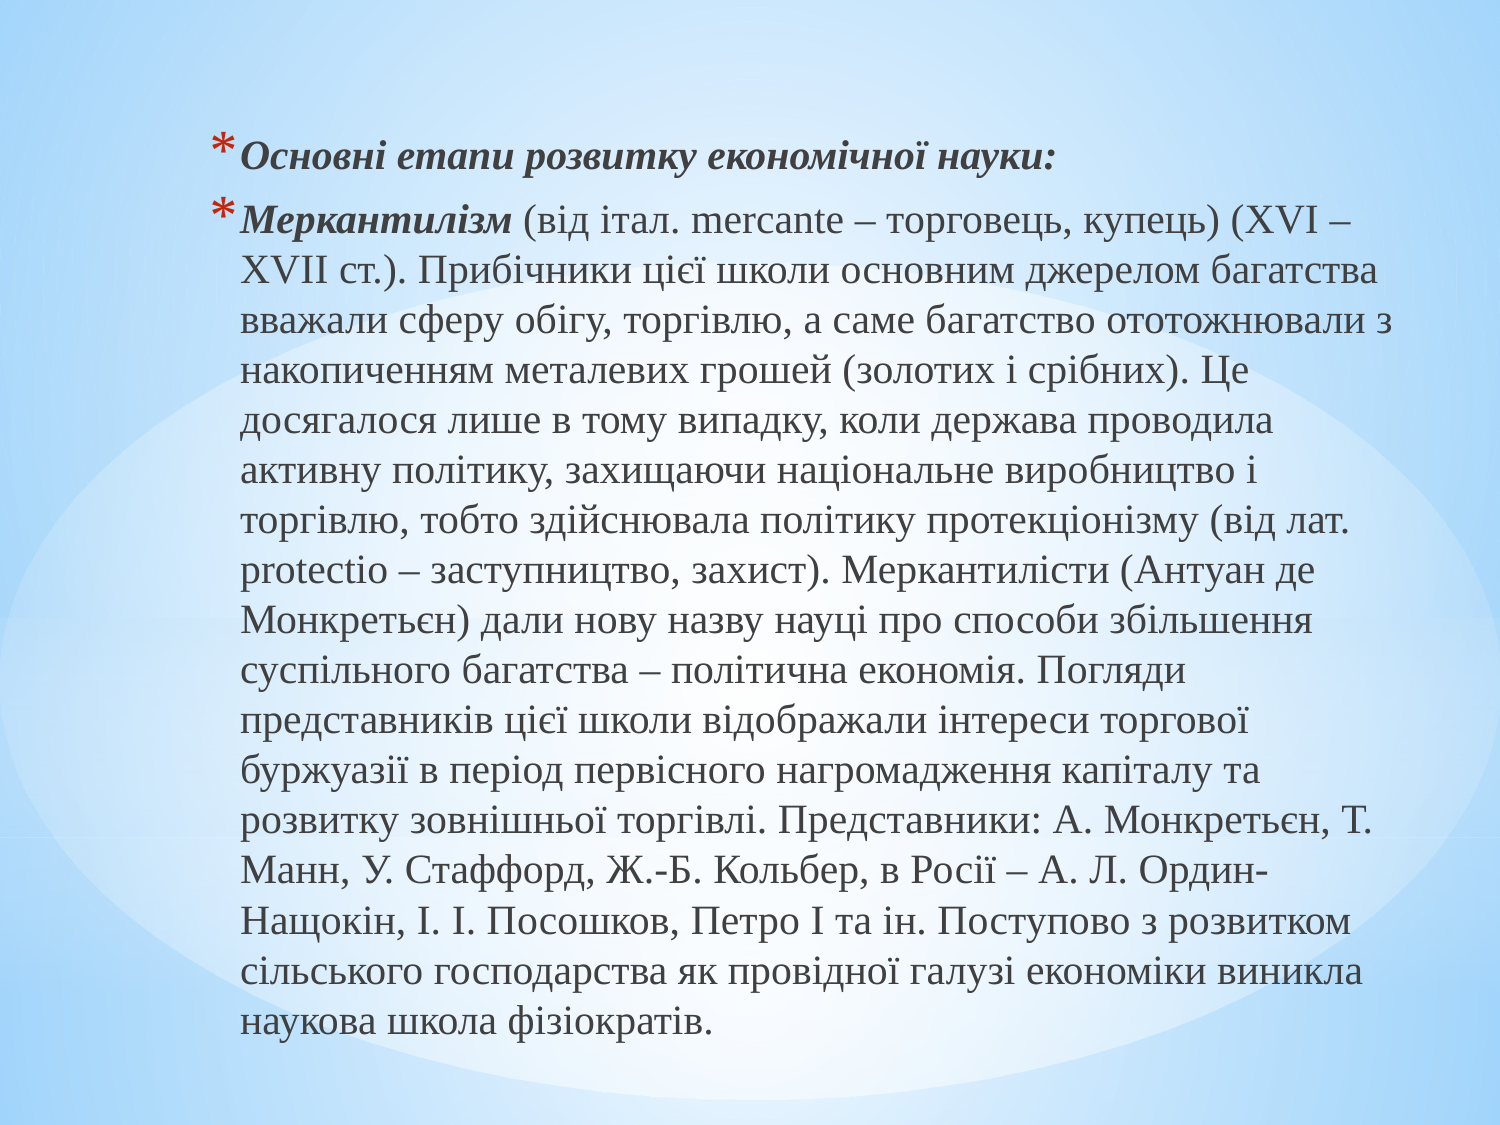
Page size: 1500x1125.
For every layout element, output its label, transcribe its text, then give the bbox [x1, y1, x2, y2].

list Основні етапи розвитку економічної науки: Меркантилізм (від італ. mercante – торговець, купець) (XVI – XVIІ ст.). Прибічники цієї школи основним джерелом багатства вважали сферу обігу, торгівлю, а саме багатство ототожнювали з накопиченням металевих грошей (золотих і срібних). Це досягалося лише в тому випадку, коли держава проводила активну політику, захищаючи національне виробництво і торгівлю, тобто здійснювала політику протекціонізму (від лат. protectio – заступництво, захист). Меркантилісти (Антуан де Монкретьєн) дали нову назву науці про способи збільшення суспільного багатства – політична економія. Погляди представників цієї школи відображали інтереси торгової буржуазії в період первісного нагромадження капіталу та розвитку зовнішньої торгівлі. Представники: А. Монкретьєн, Т. Манн, У. Стаффорд, Ж.-Б. Кольбер, в Росії – А. Л. Ордин-Нащокін, І. І. Посошков, Петро І та ін. Поступово з розвитком сільського господарства як провідної галузі економіки виникла наукова школа фізіократів. [187, 120, 1424, 988]
